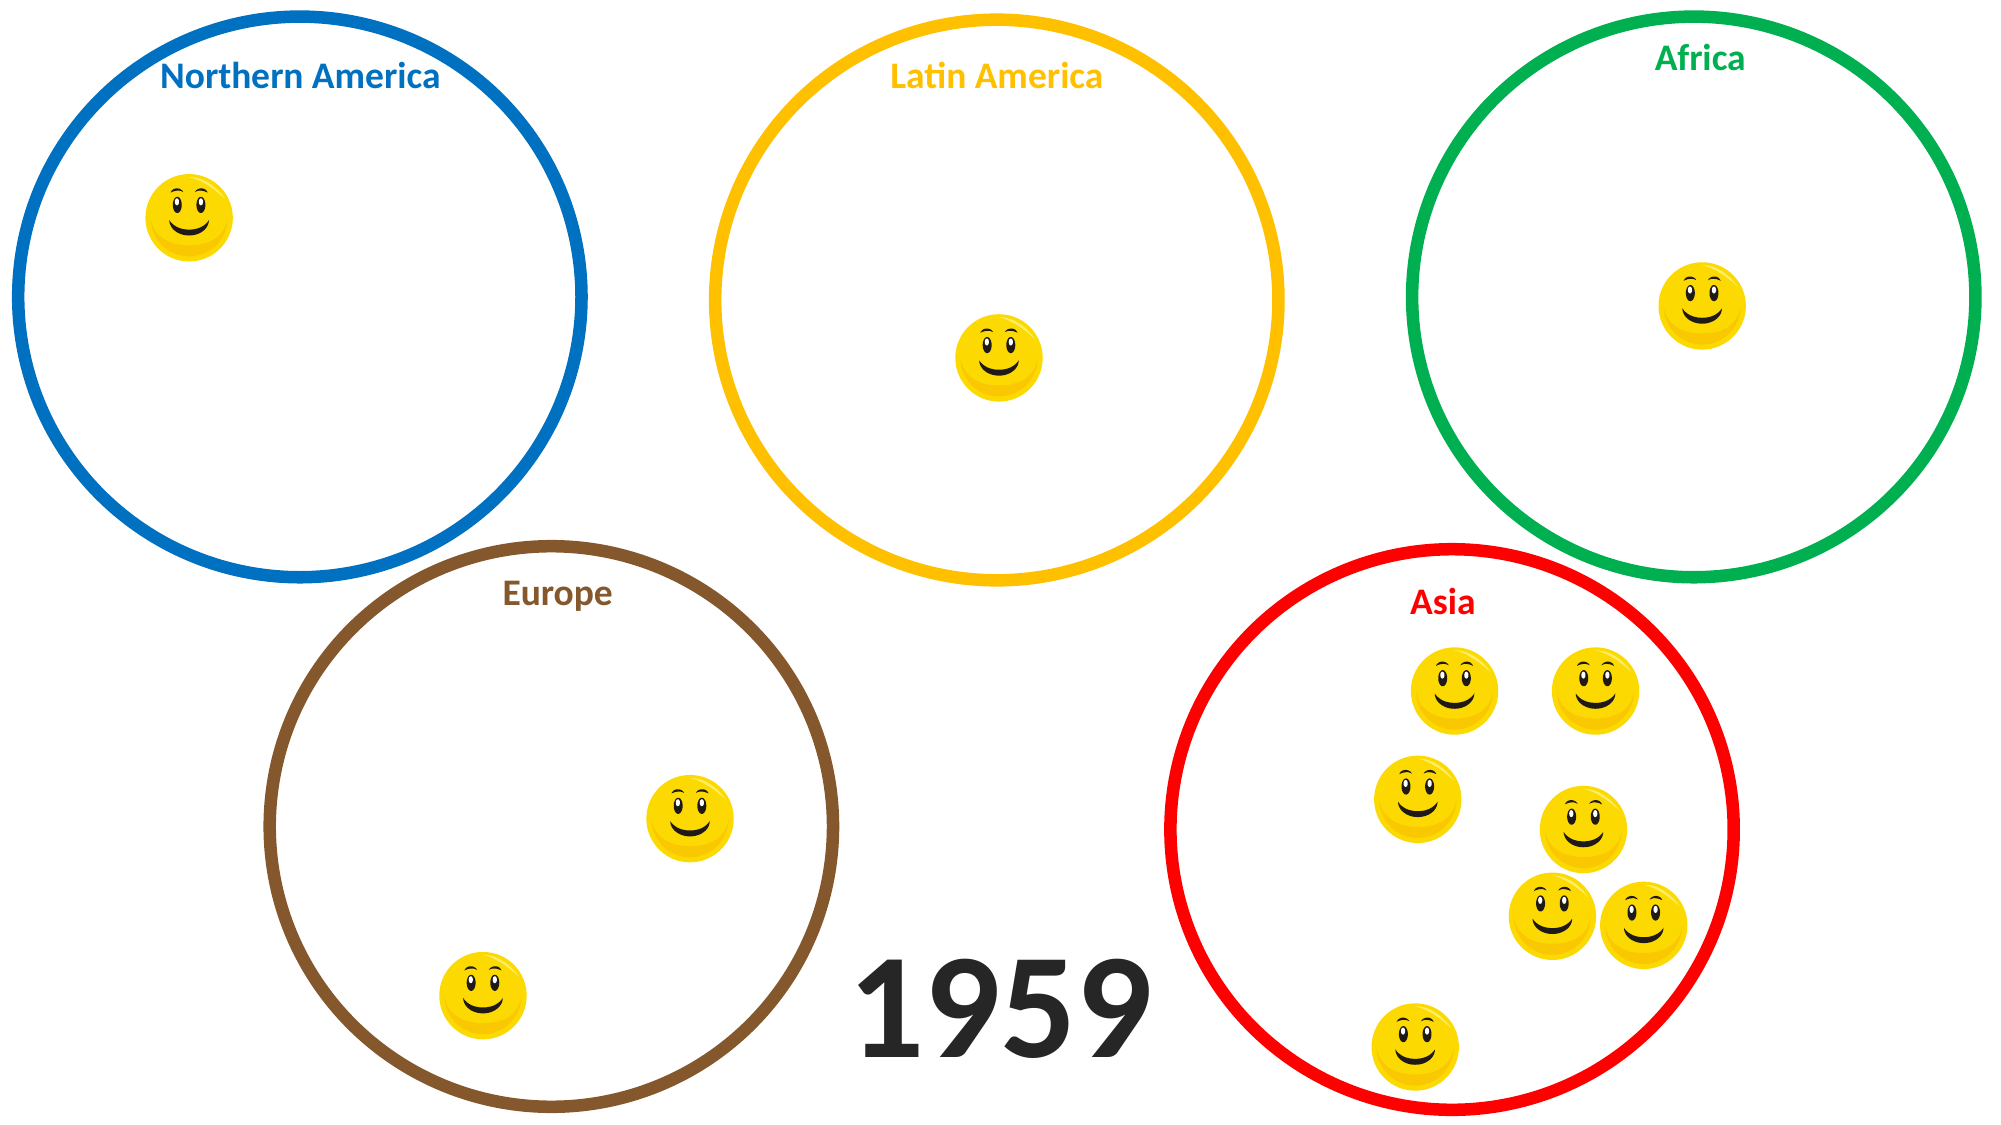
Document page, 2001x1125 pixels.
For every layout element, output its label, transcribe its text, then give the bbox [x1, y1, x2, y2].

text_box [1411, 15, 1977, 579]
text_box Latin America [875, 43, 1122, 104]
text_box Europe [488, 560, 647, 621]
picture [1410, 647, 1499, 735]
text_box [1169, 548, 1735, 1111]
picture [1374, 755, 1462, 843]
text_box [881, 18, 1112, 43]
picture [1371, 1003, 1459, 1091]
text_box [268, 545, 835, 1108]
picture [1658, 262, 1746, 350]
picture [145, 174, 233, 262]
text_box Africa [1640, 25, 1788, 86]
picture [1551, 647, 1640, 735]
text_box Northern America [145, 43, 497, 104]
text_box [17, 61, 583, 579]
text_box [178, 15, 422, 43]
text_box Asia [1395, 569, 1493, 630]
picture [1600, 881, 1688, 970]
picture [646, 774, 734, 863]
text_box [714, 46, 1280, 582]
picture [1508, 785, 1628, 960]
picture [955, 314, 1043, 402]
picture [439, 951, 527, 1040]
text_box 1959 [820, 900, 1181, 1095]
